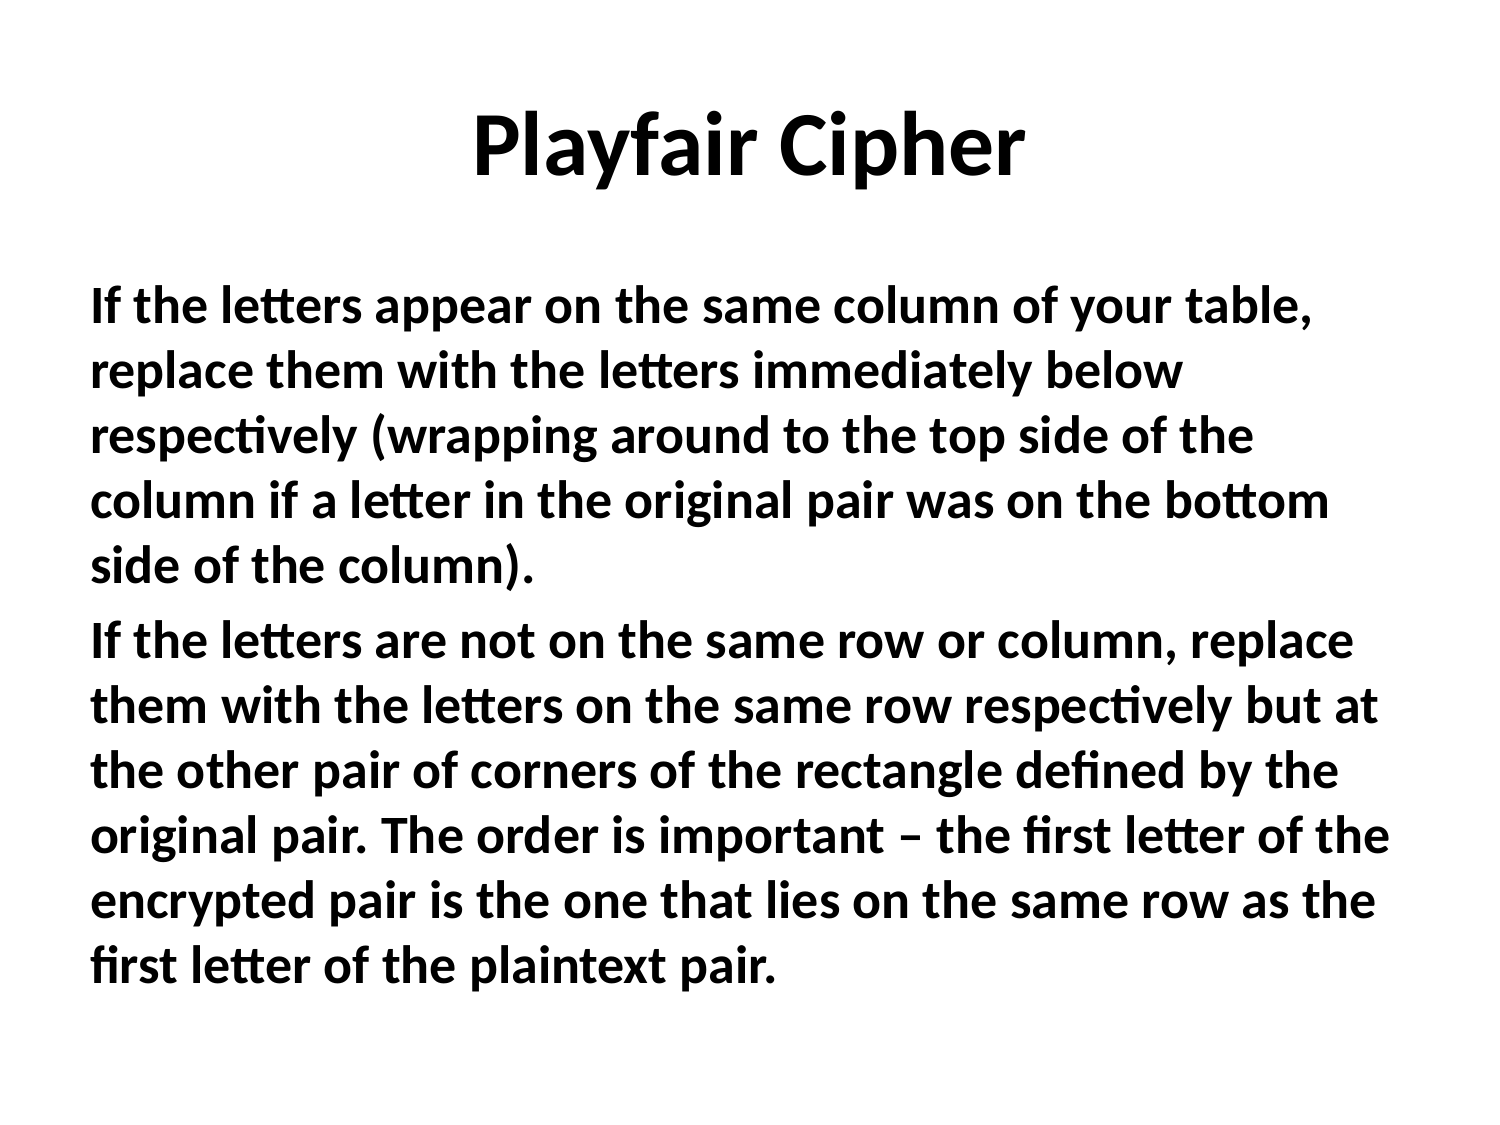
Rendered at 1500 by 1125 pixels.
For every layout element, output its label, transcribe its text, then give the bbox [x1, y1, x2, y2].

list If the letters appear on the same column of your table, replace them with the letters immediately below respectively (wrapping around to the top side of the column if a letter in the original pair was on the bottom side of the column). If the letters are not on the same row or column, replace them with the letters on the same row respectively but at the other pair of corners of the rectangle defined by the original pair. The order is important – the first letter of the encrypted pair is the one that lies on the same row as the first letter of the plaintext pair. [75, 262, 1425, 1005]
title Playfair Cipher [75, 45, 1425, 233]
